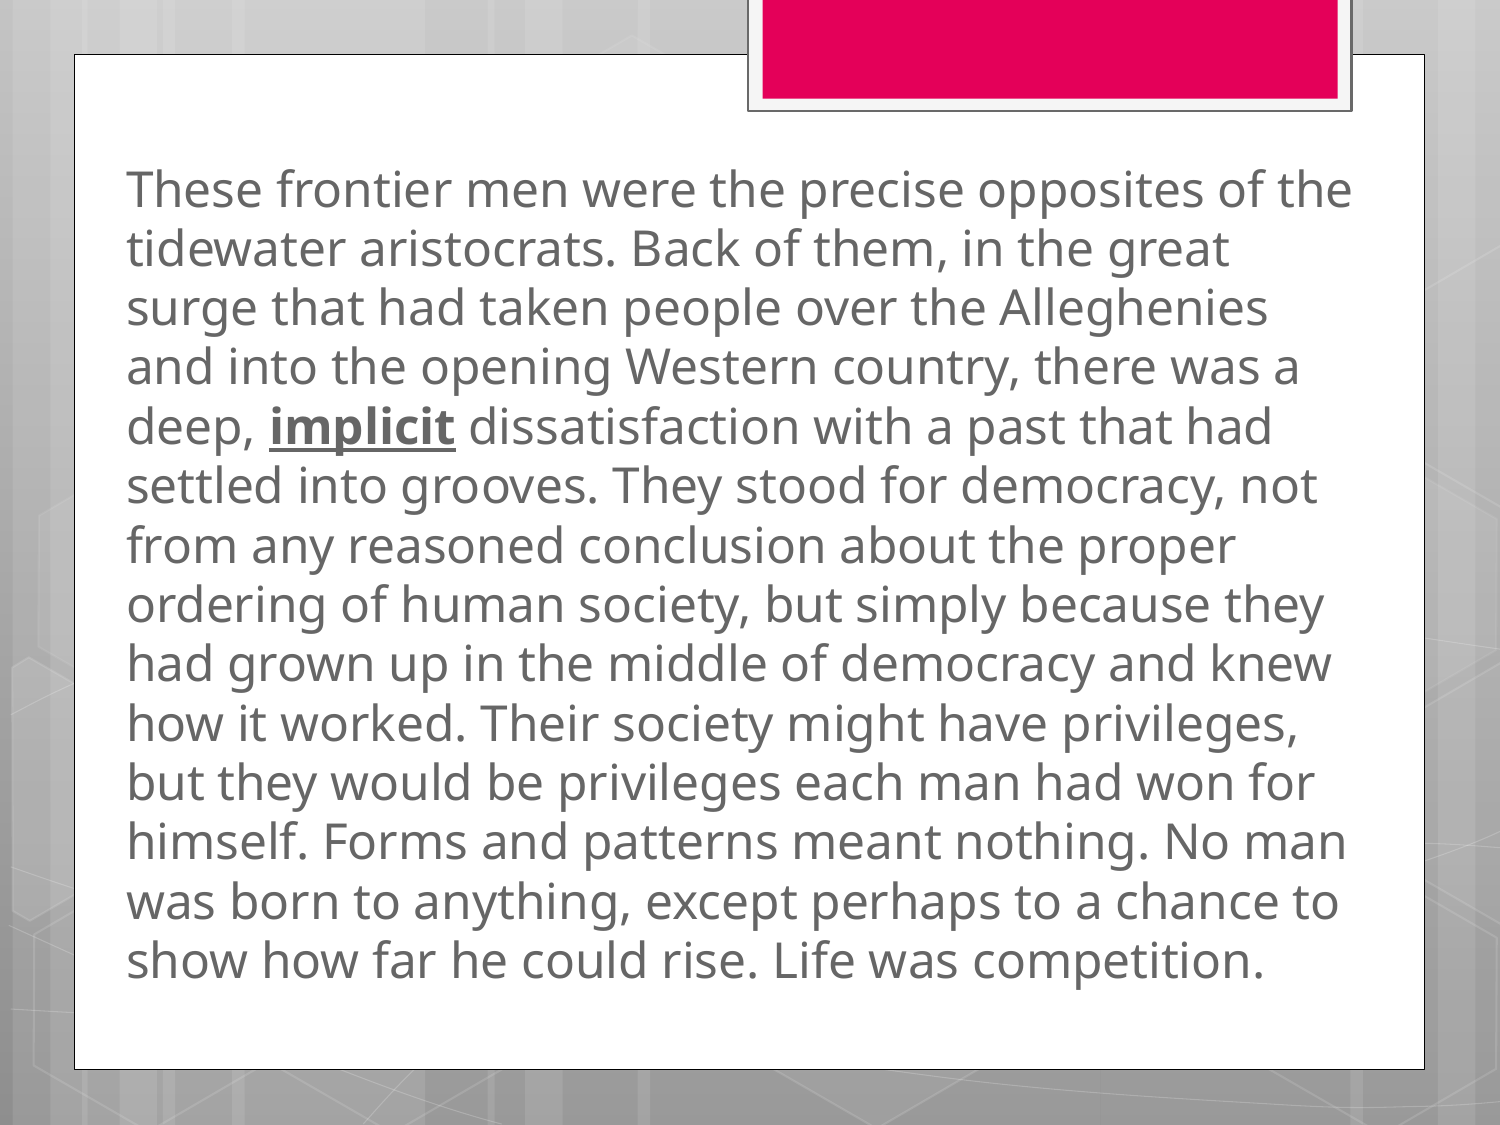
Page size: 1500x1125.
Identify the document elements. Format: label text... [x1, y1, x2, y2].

list These frontier men were the precise opposites of the tidewater aristocrats. Back of them, in the great surge that had taken people over the Alleghenies and into the opening Western country, there was a deep, implicit dissatisfaction with a past that had settled into grooves. They stood for democracy, not from any reasoned conclusion about the proper ordering of human society, but simply because they had grown up in the middle of democracy and knew how it worked. Their society might have privileges, but they would be privileges each man had won for himself. Forms and patterns meant nothing. No man was born to anything, except perhaps to a chance to show how far he could rise. Life was competition. [99, 149, 1375, 1050]
